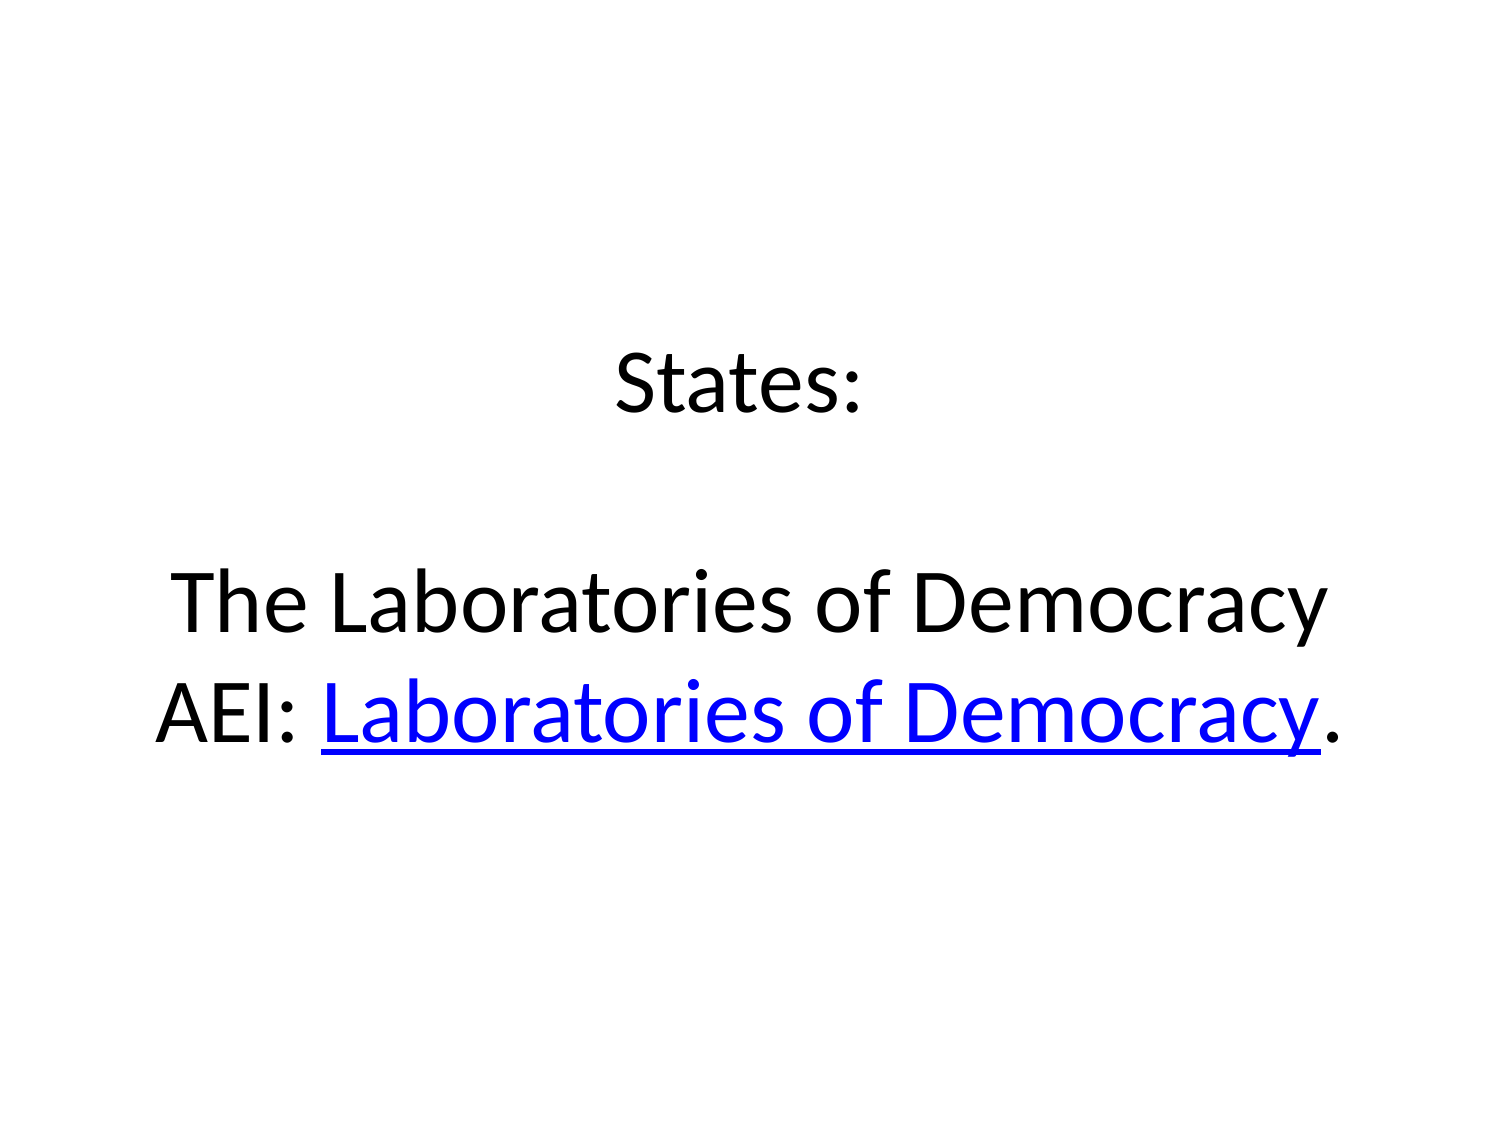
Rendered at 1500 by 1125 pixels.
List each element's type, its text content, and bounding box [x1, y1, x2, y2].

title States: The Laboratories of Democracy AEI: Laboratories of Democracy. [74, 44, 1426, 1038]
